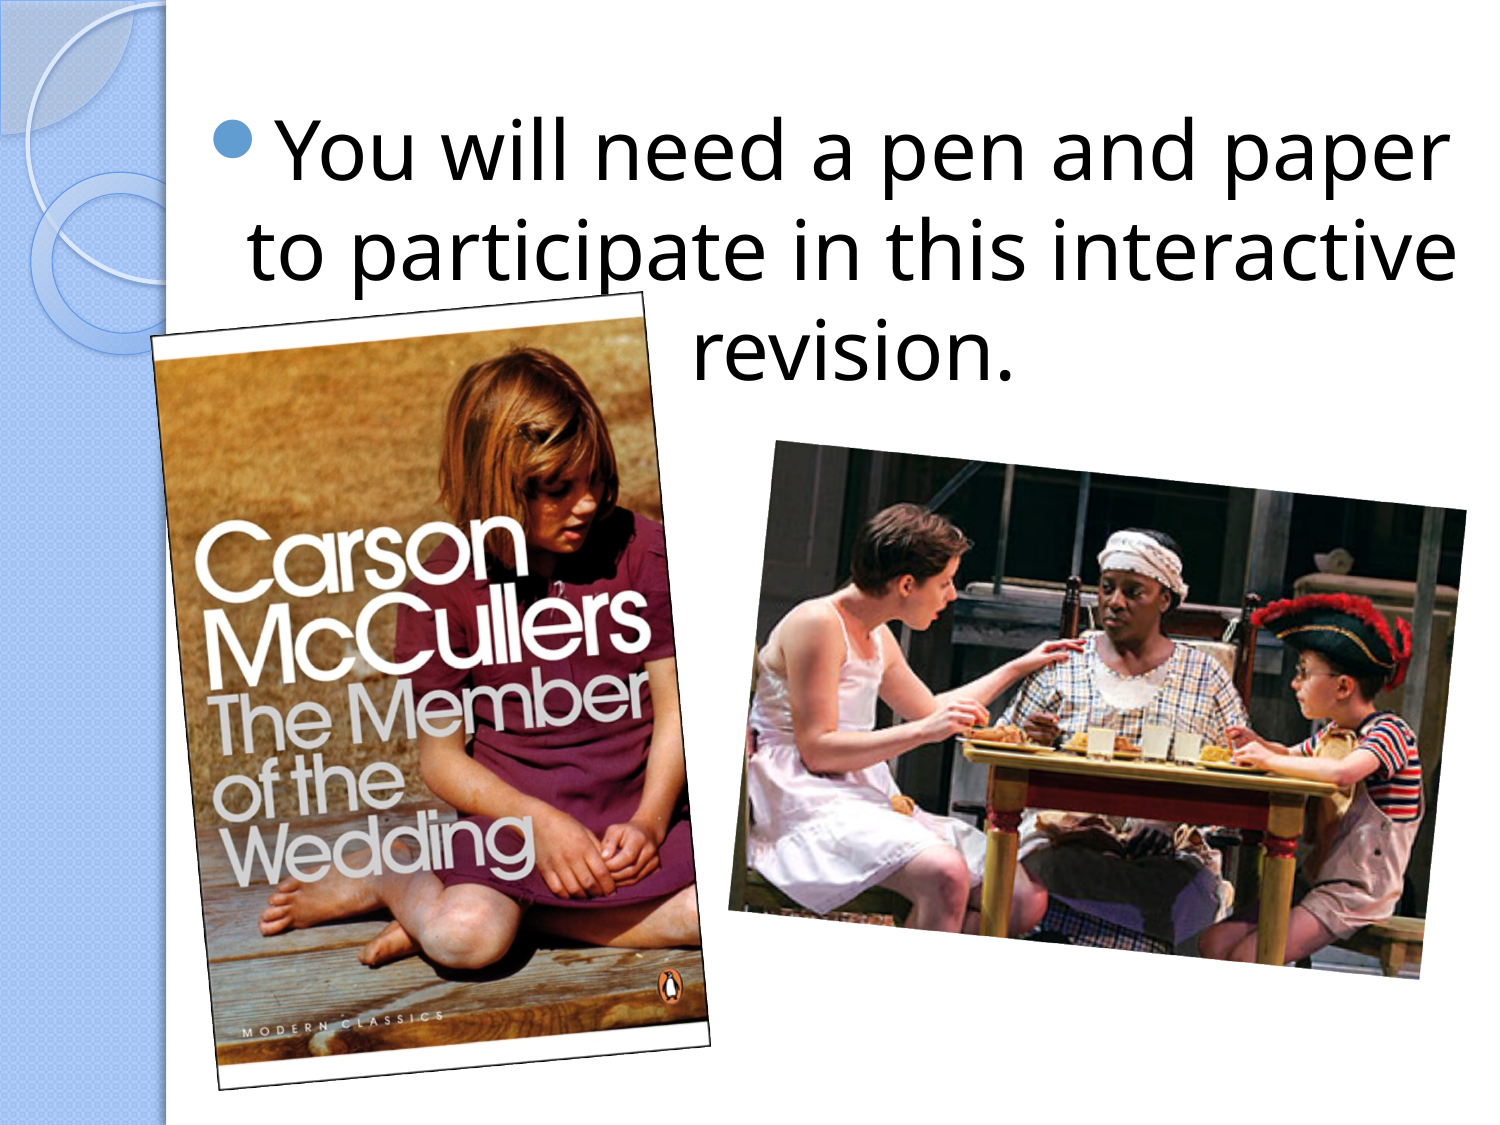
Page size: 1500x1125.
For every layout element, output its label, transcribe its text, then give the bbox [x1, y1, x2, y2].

list You will need a pen and paper to participate in this interactive revision. [147, 90, 1500, 1025]
picture [150, 292, 711, 1090]
picture [729, 441, 1466, 979]
